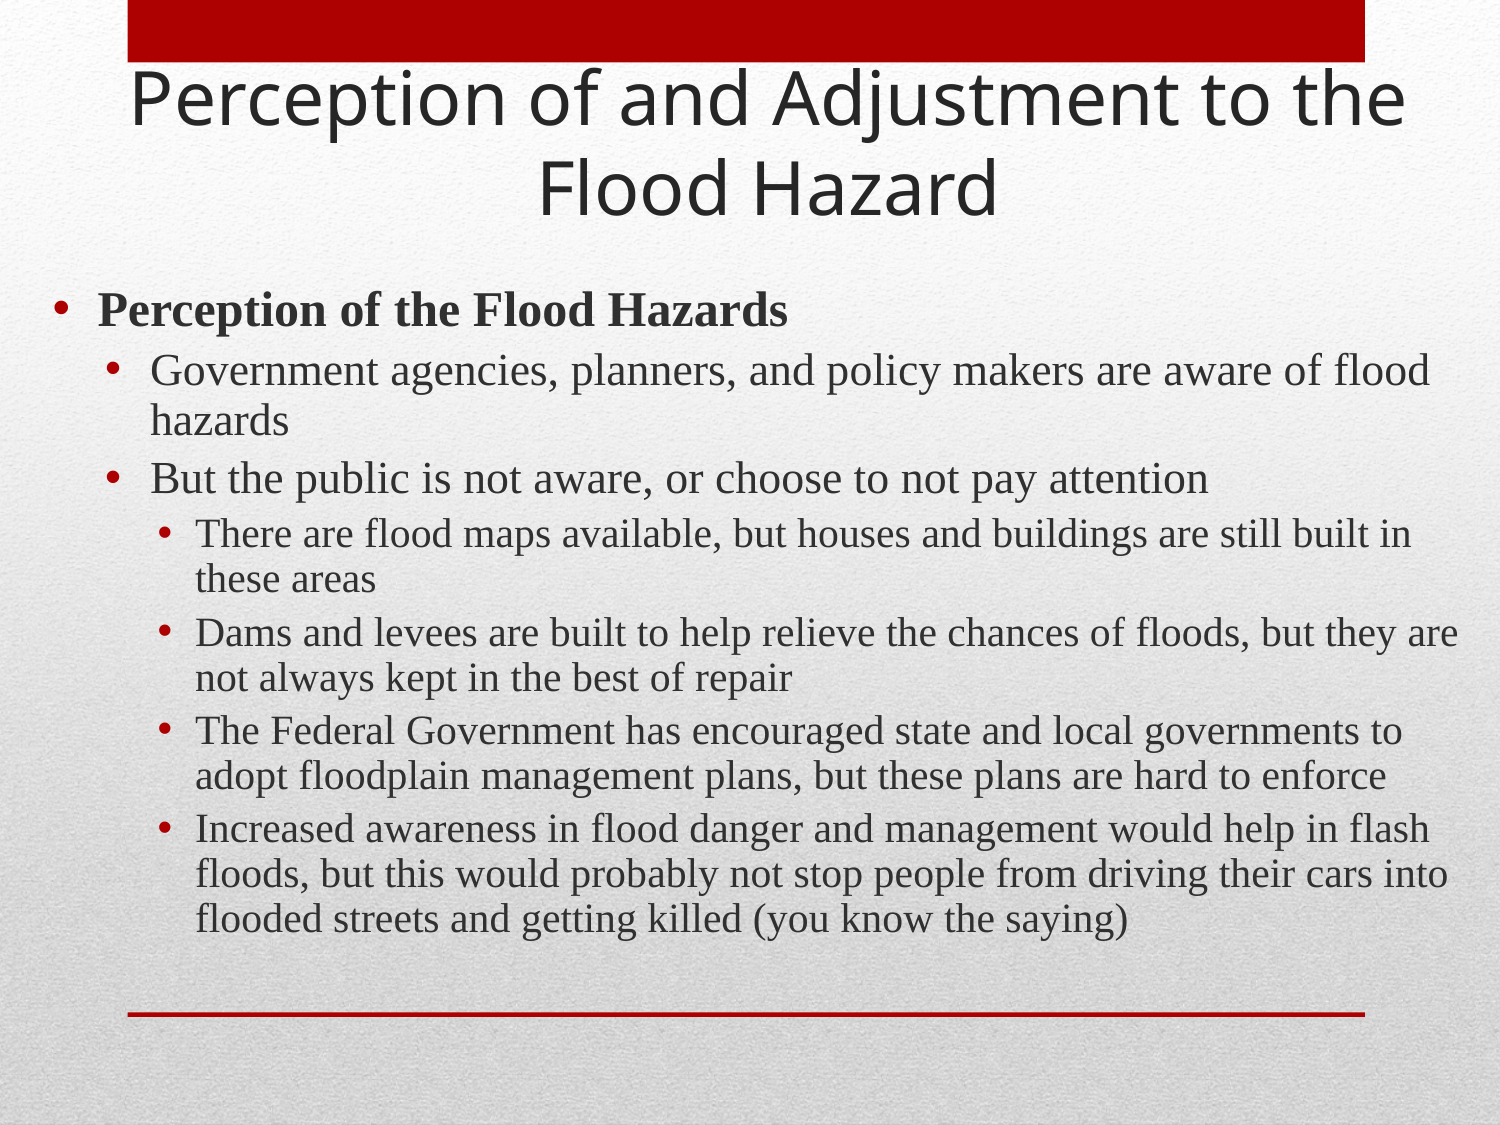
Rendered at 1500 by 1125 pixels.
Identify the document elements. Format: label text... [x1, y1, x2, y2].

title Perception of and Adjustment to the Flood Hazard [50, 50, 1488, 238]
list Perception of the Flood Hazards Government agencies, planners, and policy makers are aware of flood hazards But the public is not aware, or choose to not pay attention There are flood maps available, but houses and buildings are still built in these areas Dams and levees are built to help relieve the chances of floods, but they are not always kept in the best of repair The Federal Government has encouraged state and local governments to adopt floodplain management plans, but these plans are hard to enforce Increased awareness in flood danger and management would help in flash floods, but this would probably not stop people from driving their cars into flooded streets and getting killed (you know the saying) [37, 224, 1475, 1000]
